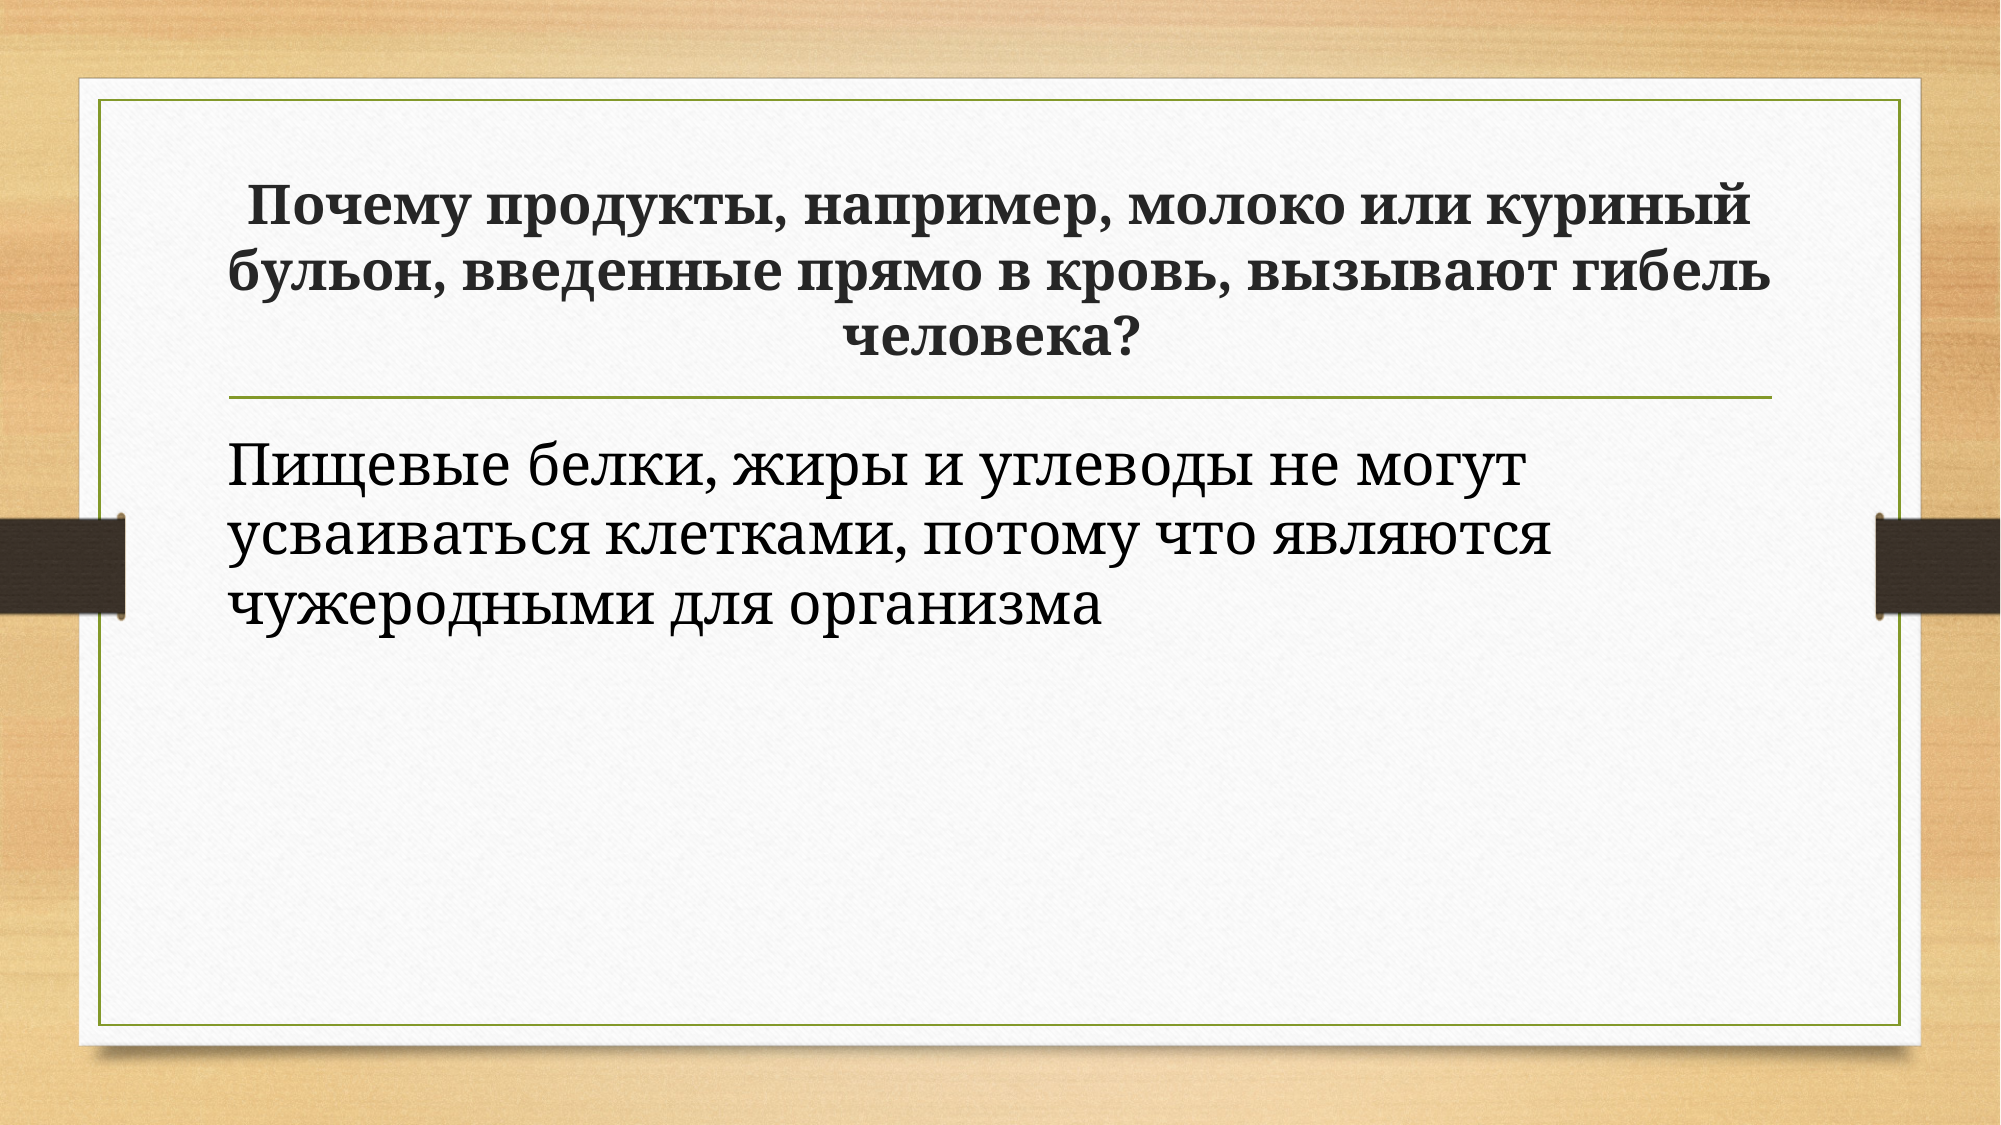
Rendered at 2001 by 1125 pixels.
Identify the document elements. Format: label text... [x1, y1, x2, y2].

title Почему продукты, например, молоко или куриный бульон, введенные прямо в кровь, вызывают гибель человека? [212, 161, 1788, 375]
picture [0, 0, 2001, 1125]
list Пищевые белки, жиры и углеводы не могут усваиваться клетками, потому что являются чужеродными для организма [212, 419, 1788, 964]
